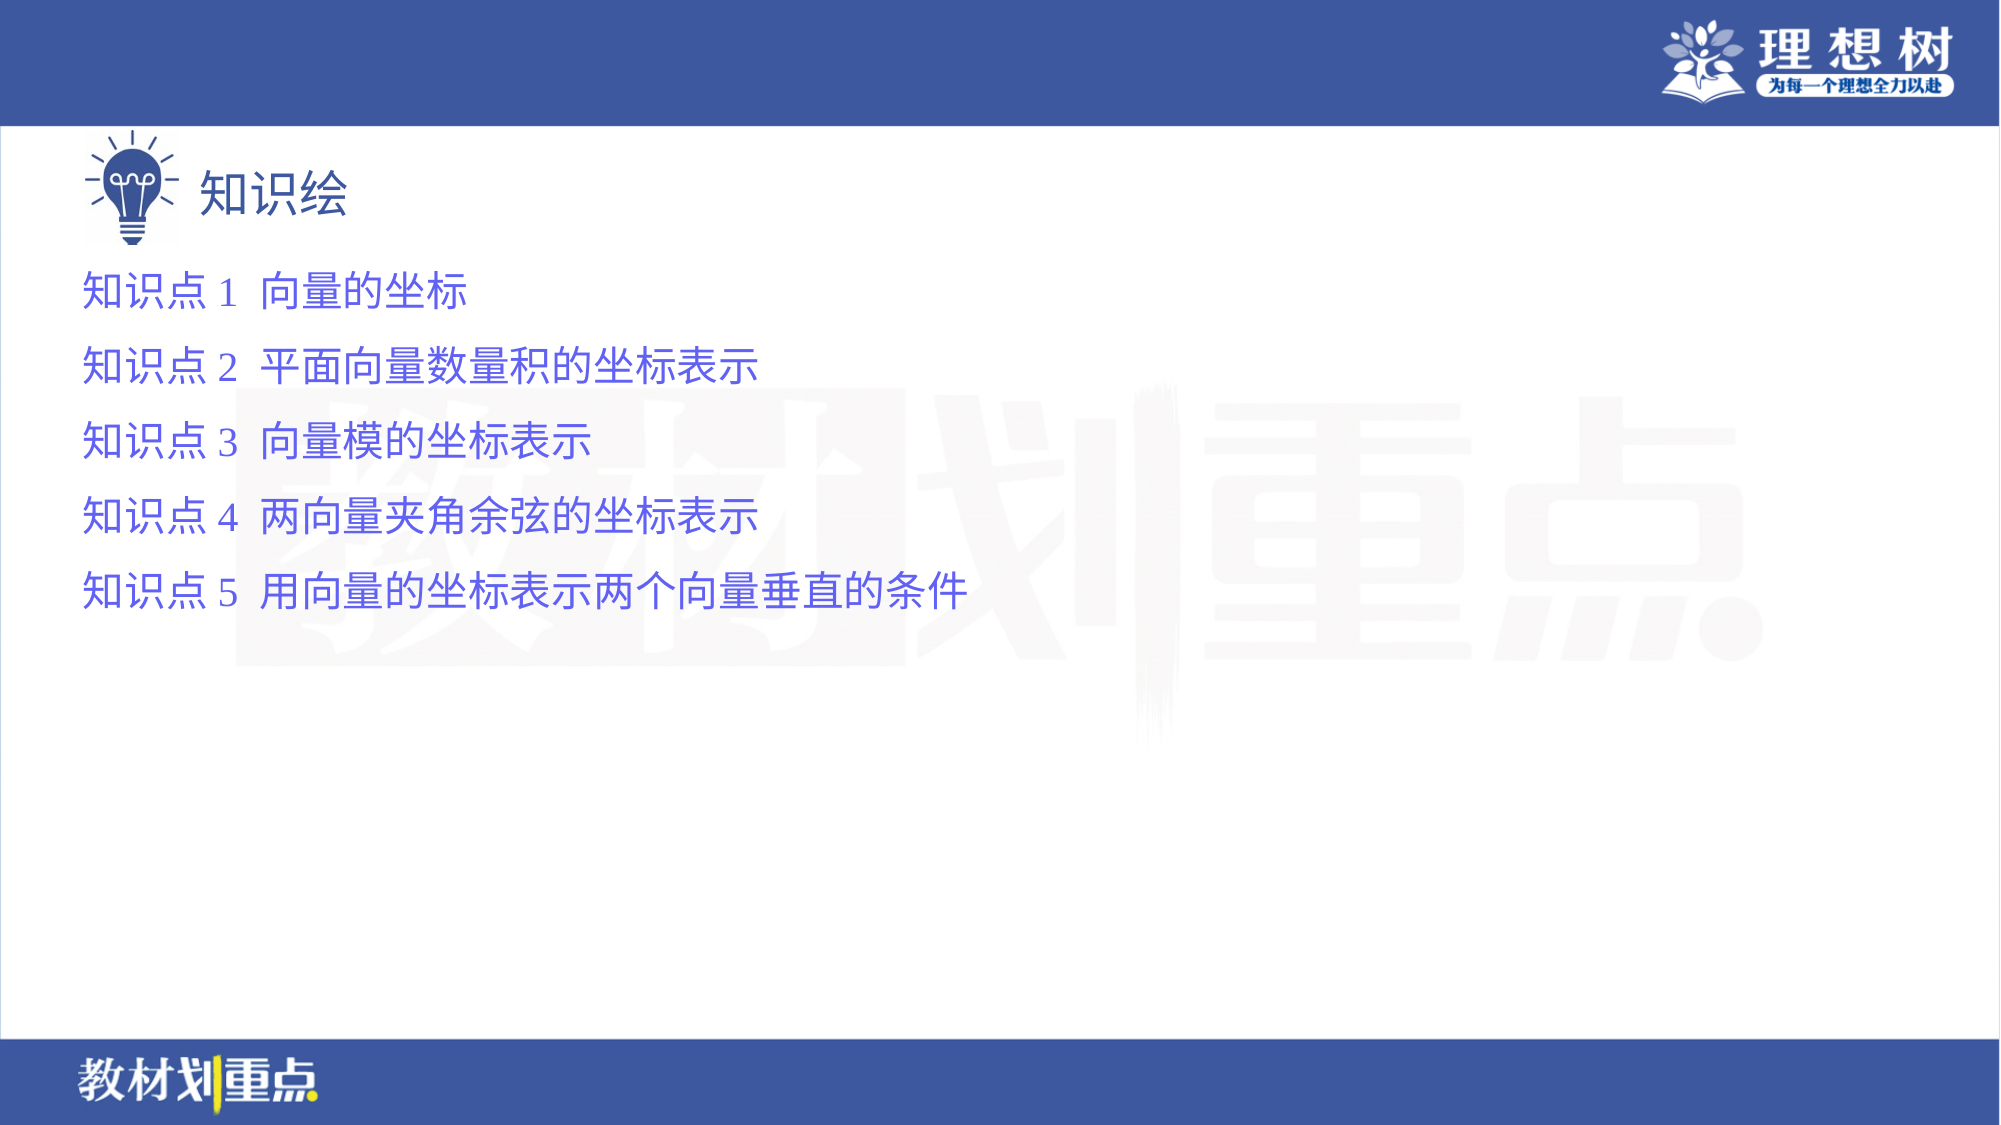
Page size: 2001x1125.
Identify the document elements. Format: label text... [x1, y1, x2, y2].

text_box 知识点4 两向量夹角余弦的坐标表示 [82, 469, 1817, 544]
text_box 知识点1 向量的坐标 [82, 244, 1817, 319]
text_box 知识绘 [199, 149, 495, 236]
text_box 知识点3 向量模的坐标表示 [82, 394, 1817, 469]
text_box 知识点2 平面向量数量积的坐标表示 [82, 319, 1817, 394]
text_box 知识点5 用向量的坐标表示两个向量垂直的条件 [82, 544, 1817, 678]
picture [0, 0, 2000, 1125]
